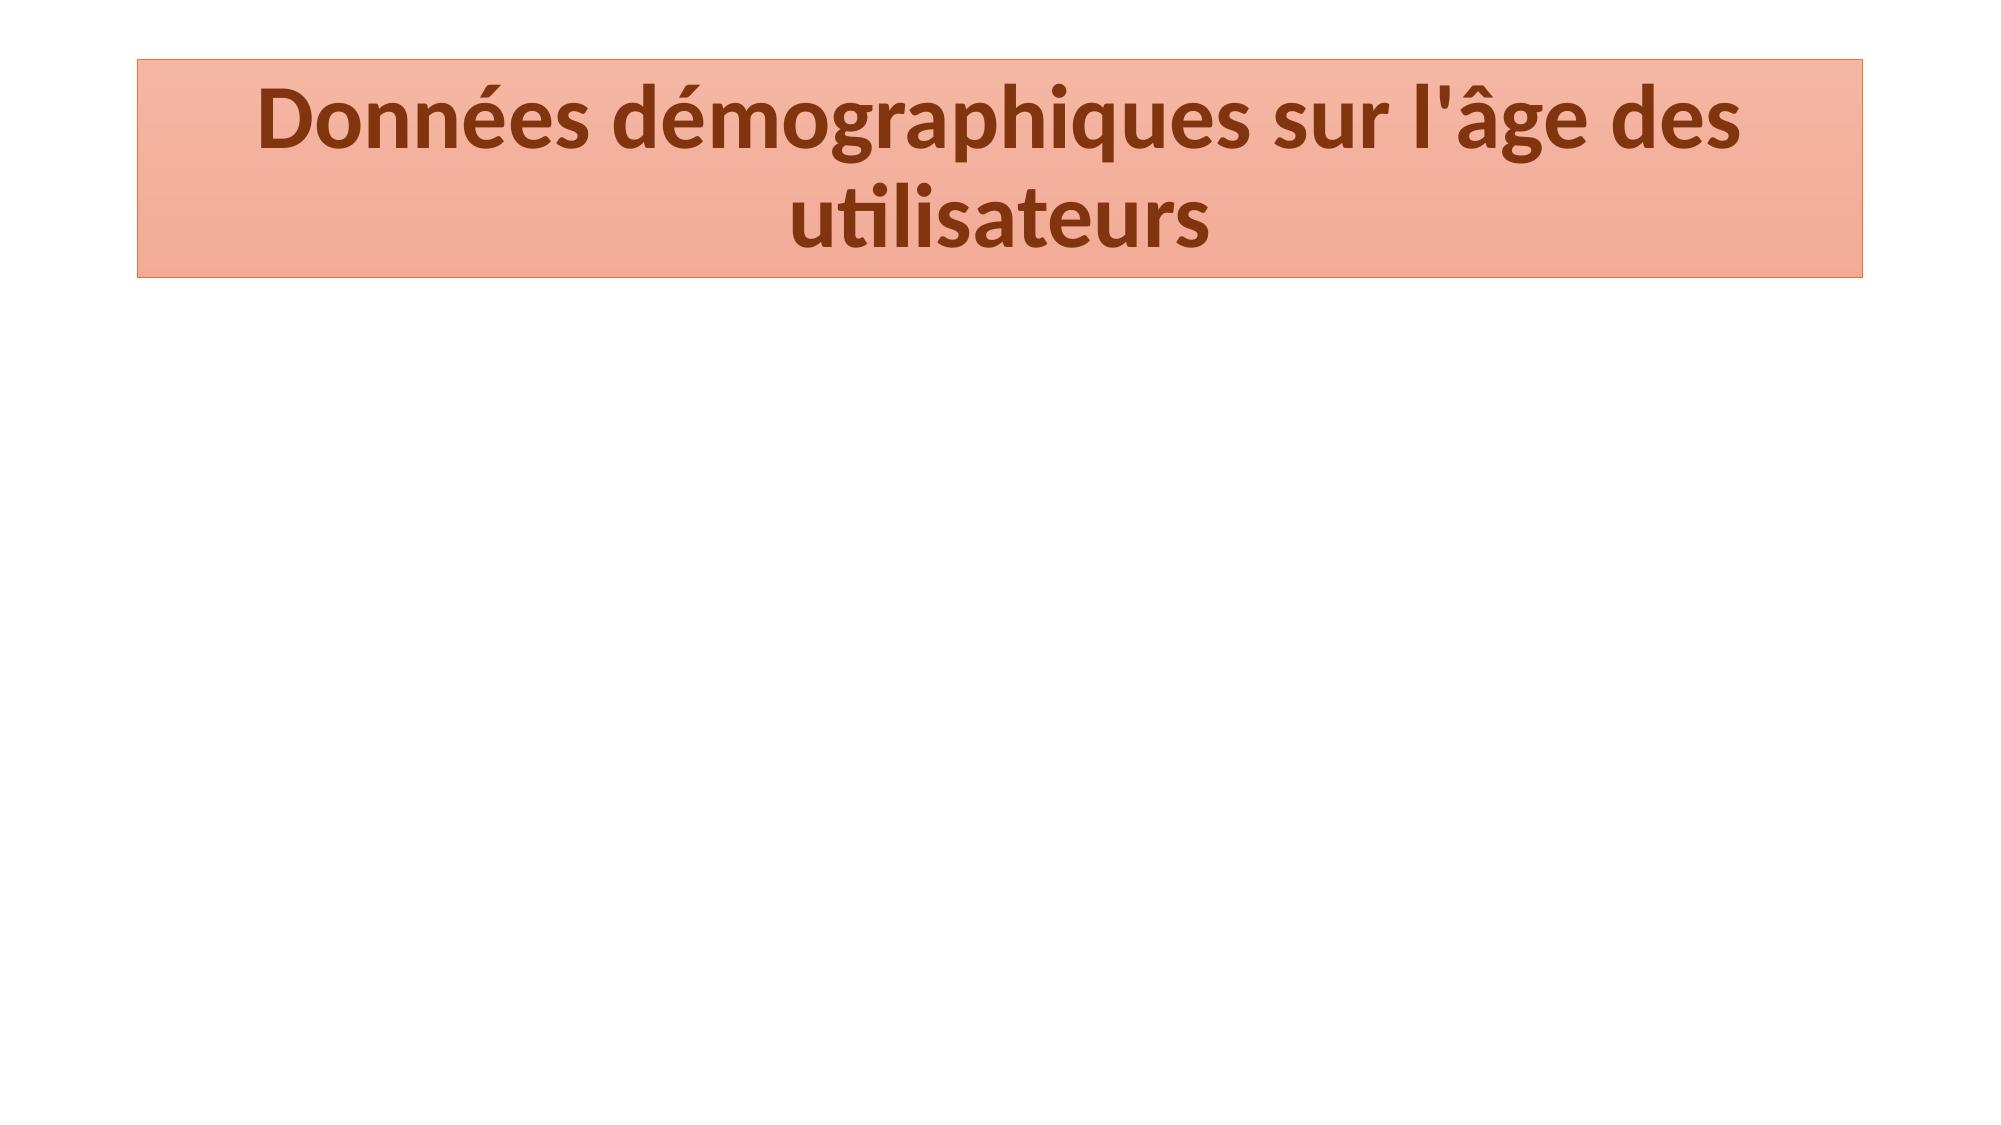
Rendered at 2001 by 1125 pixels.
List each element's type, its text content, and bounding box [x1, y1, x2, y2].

title Données démographiques sur l'âge des utilisateurs [137, 59, 1863, 278]
